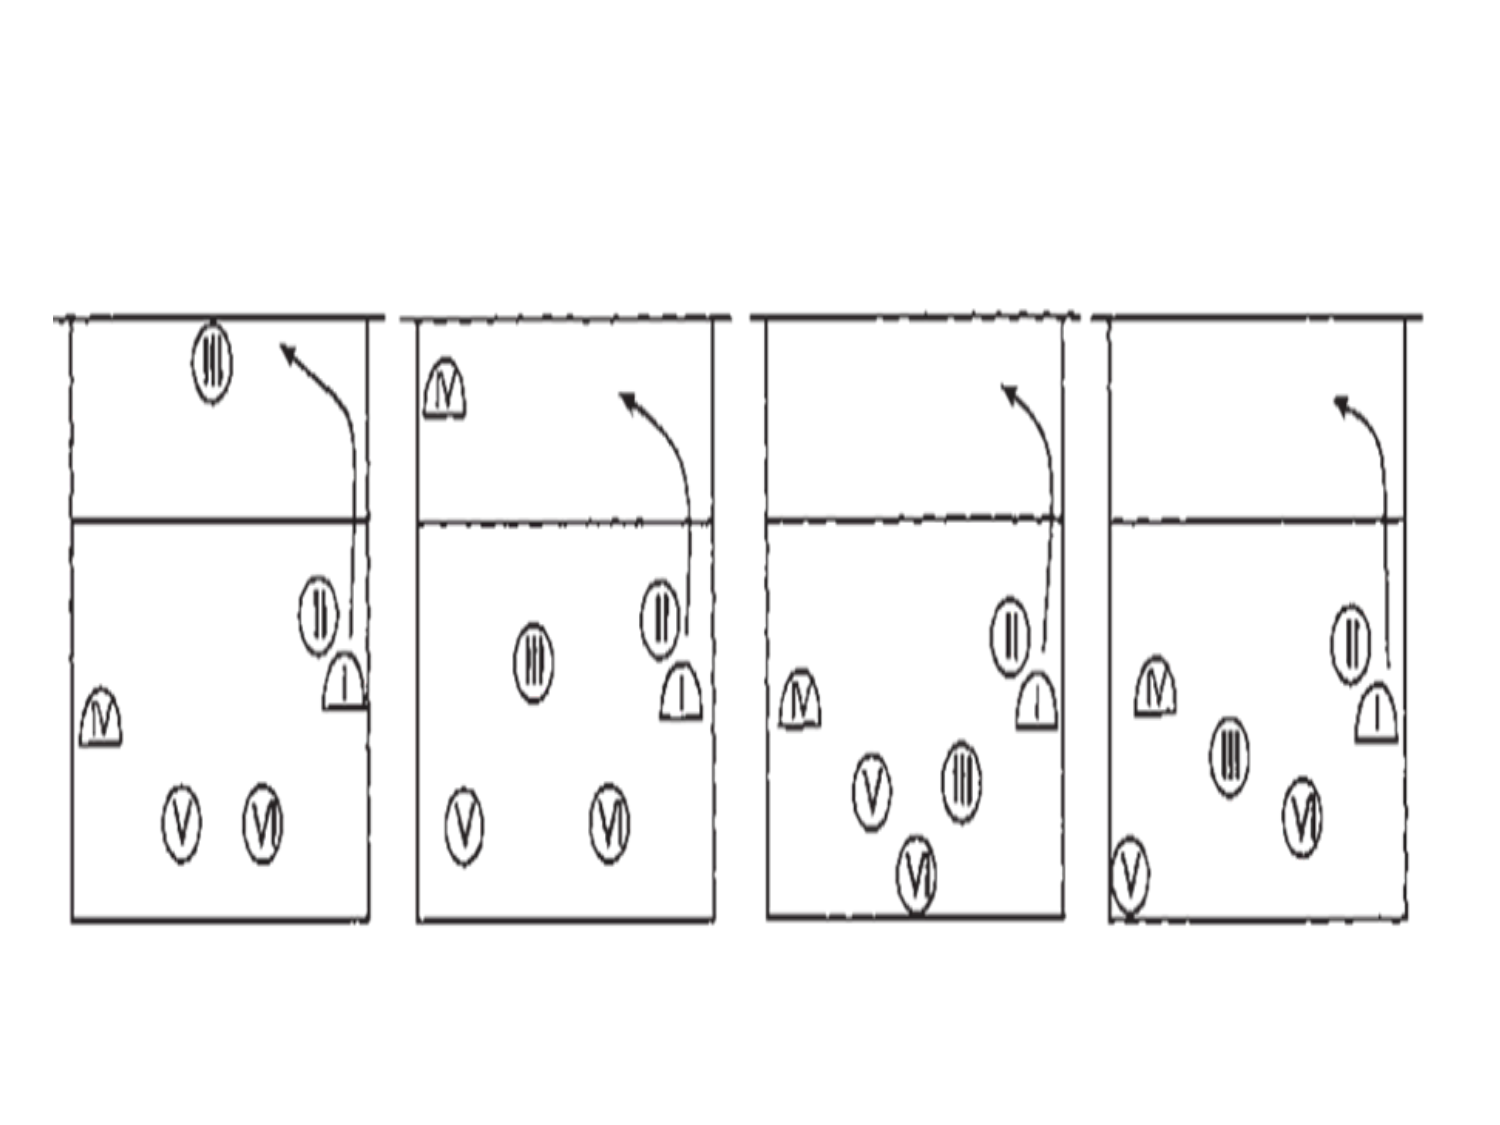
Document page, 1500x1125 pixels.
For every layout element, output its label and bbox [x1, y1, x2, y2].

list [52, 292, 1436, 941]
